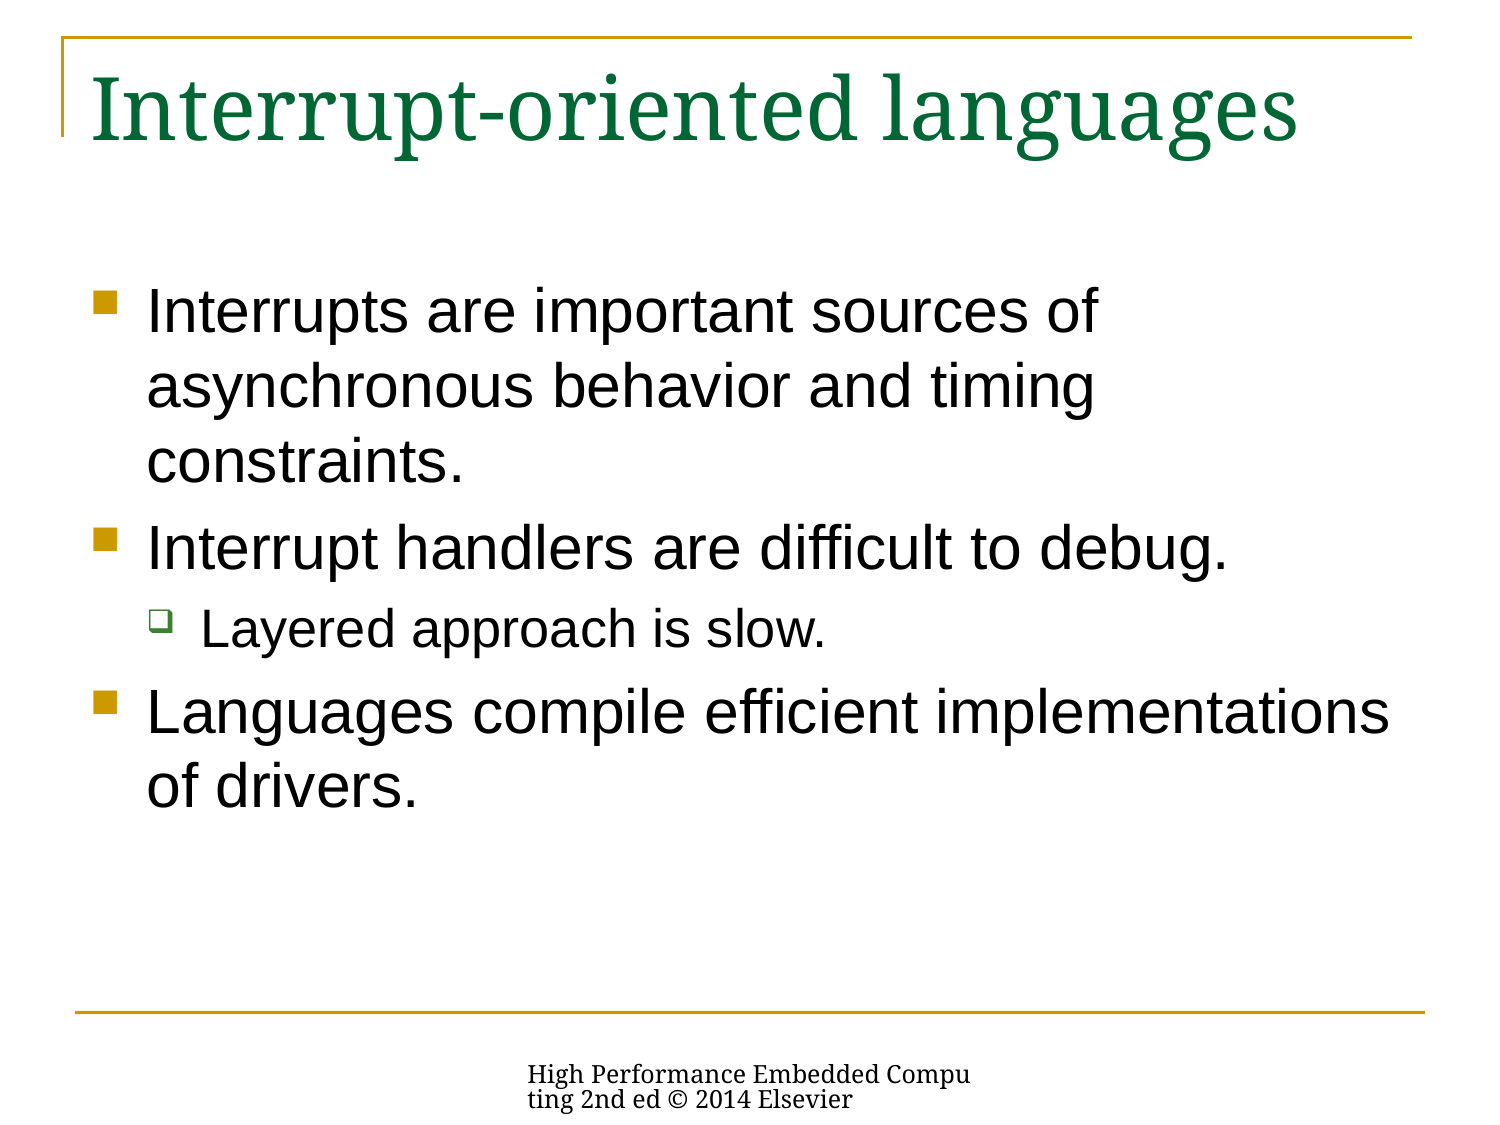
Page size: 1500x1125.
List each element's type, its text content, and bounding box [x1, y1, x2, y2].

title Interrupt-oriented languages [75, 45, 1425, 233]
footer High Performance Embedded Computing 2nd ed © 2014 Elsevier [512, 1025, 988, 1100]
list Interrupts are important sources of asynchronous behavior and timing constraints. Interrupt handlers are difficult to debug. Layered approach is slow. Languages compile efficient implementations of drivers. [75, 262, 1425, 1006]
